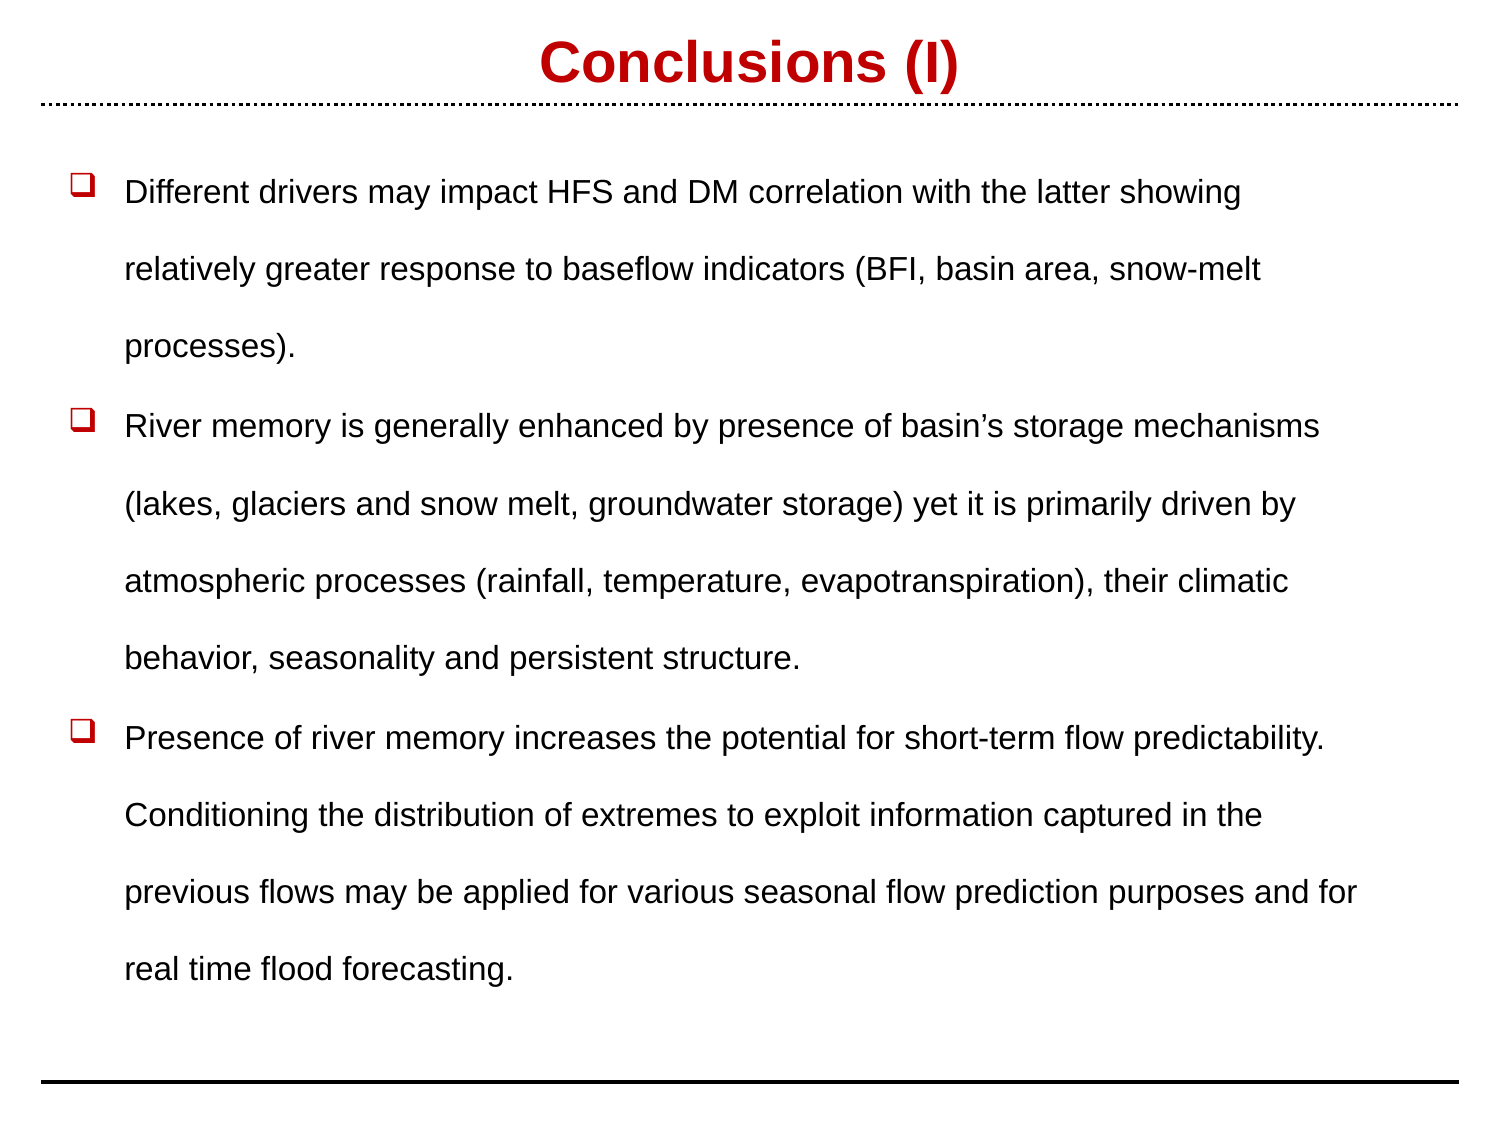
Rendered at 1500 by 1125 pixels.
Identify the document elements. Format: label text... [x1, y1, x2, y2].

title Conclusions (I) [0, 0, 1500, 120]
list Different drivers may impact HFS and DM correlation with the latter showing relatively greater response to baseflow indicators (BFI, basin area, snow-melt processes). River memory is generally enhanced by presence of basin’s storage mechanisms (lakes, glaciers and snow melt, groundwater storage) yet it is primarily driven by atmospheric processes (rainfall, temperature, evapotranspiration), their climatic behavior, seasonality and persistent structure. Presence of river memory increases the potential for short-term flow predictability. Conditioning the distribution of extremes to exploit information captured in the previous flows may be applied for various seasonal flow prediction purposes and for real time flood forecasting. [53, 125, 1392, 965]
